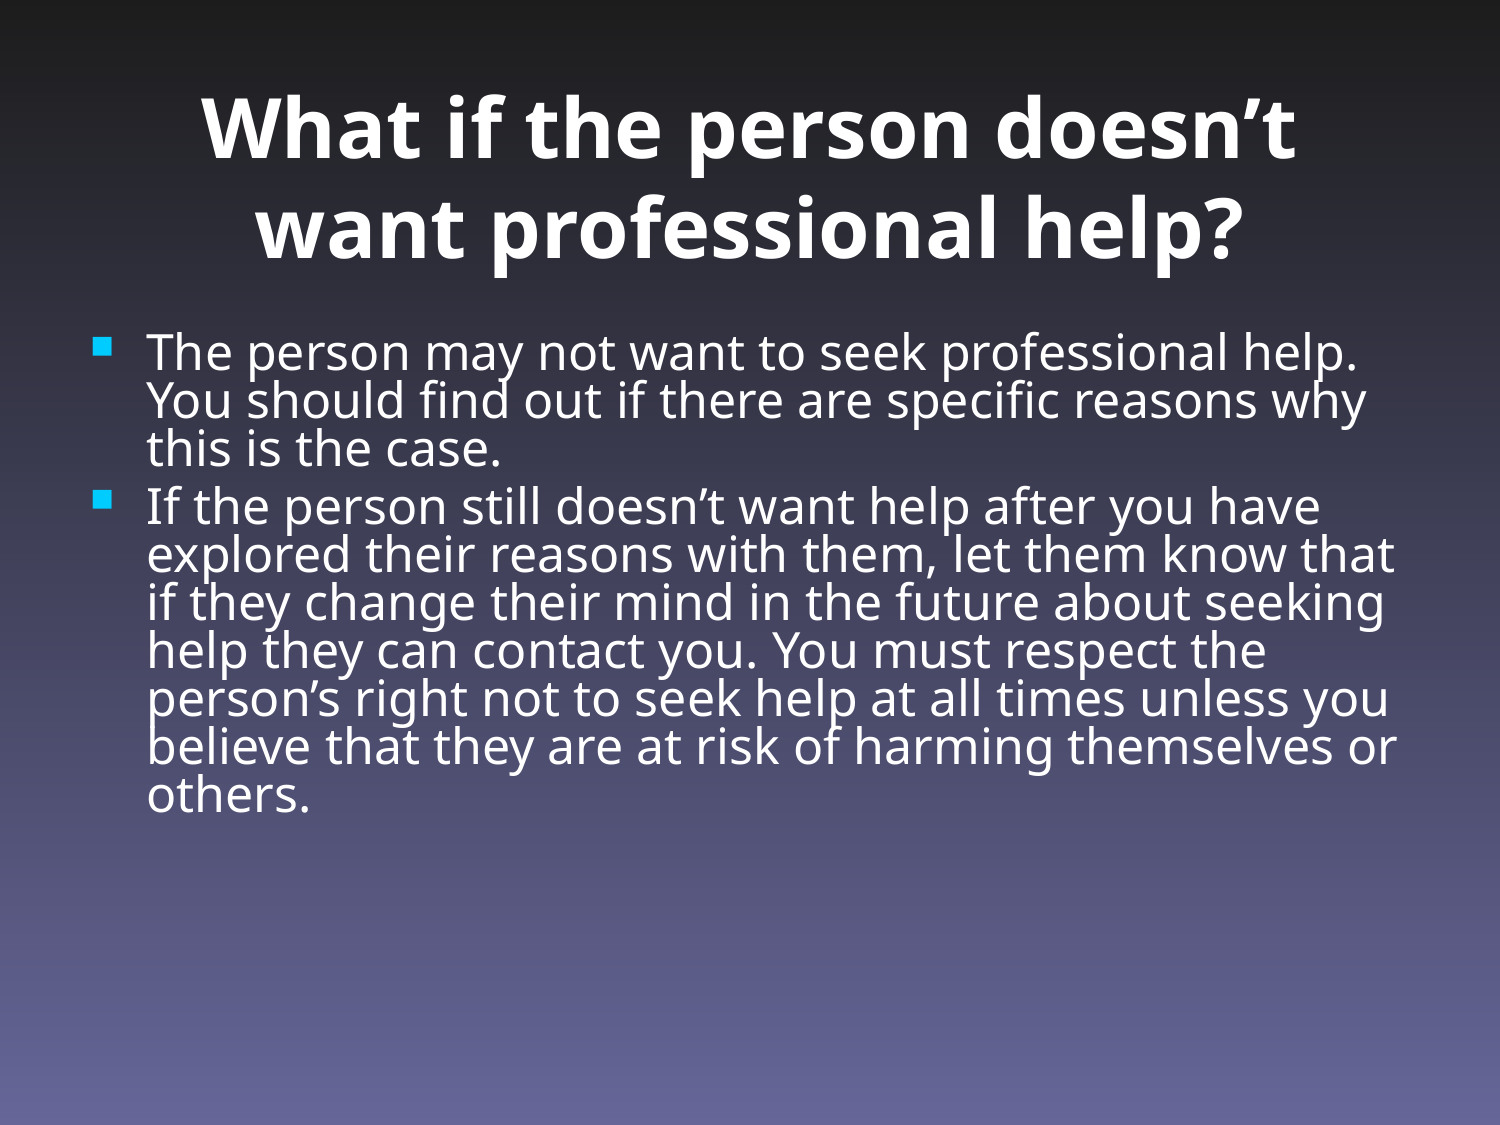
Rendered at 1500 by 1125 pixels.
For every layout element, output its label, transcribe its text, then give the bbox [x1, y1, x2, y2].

title What if the person doesn’t want professional help? [74, 62, 1426, 288]
list The person may not want to seek professional help. You should find out if there are specific reasons why this is the case. If the person still doesn’t want help after you have explored their reasons with them, let them know that if they change their mind in the future about seeking help they can contact you. You must respect the person’s right not to seek help at all times unless you believe that they are at risk of harming themselves or others. [74, 324, 1426, 1001]
